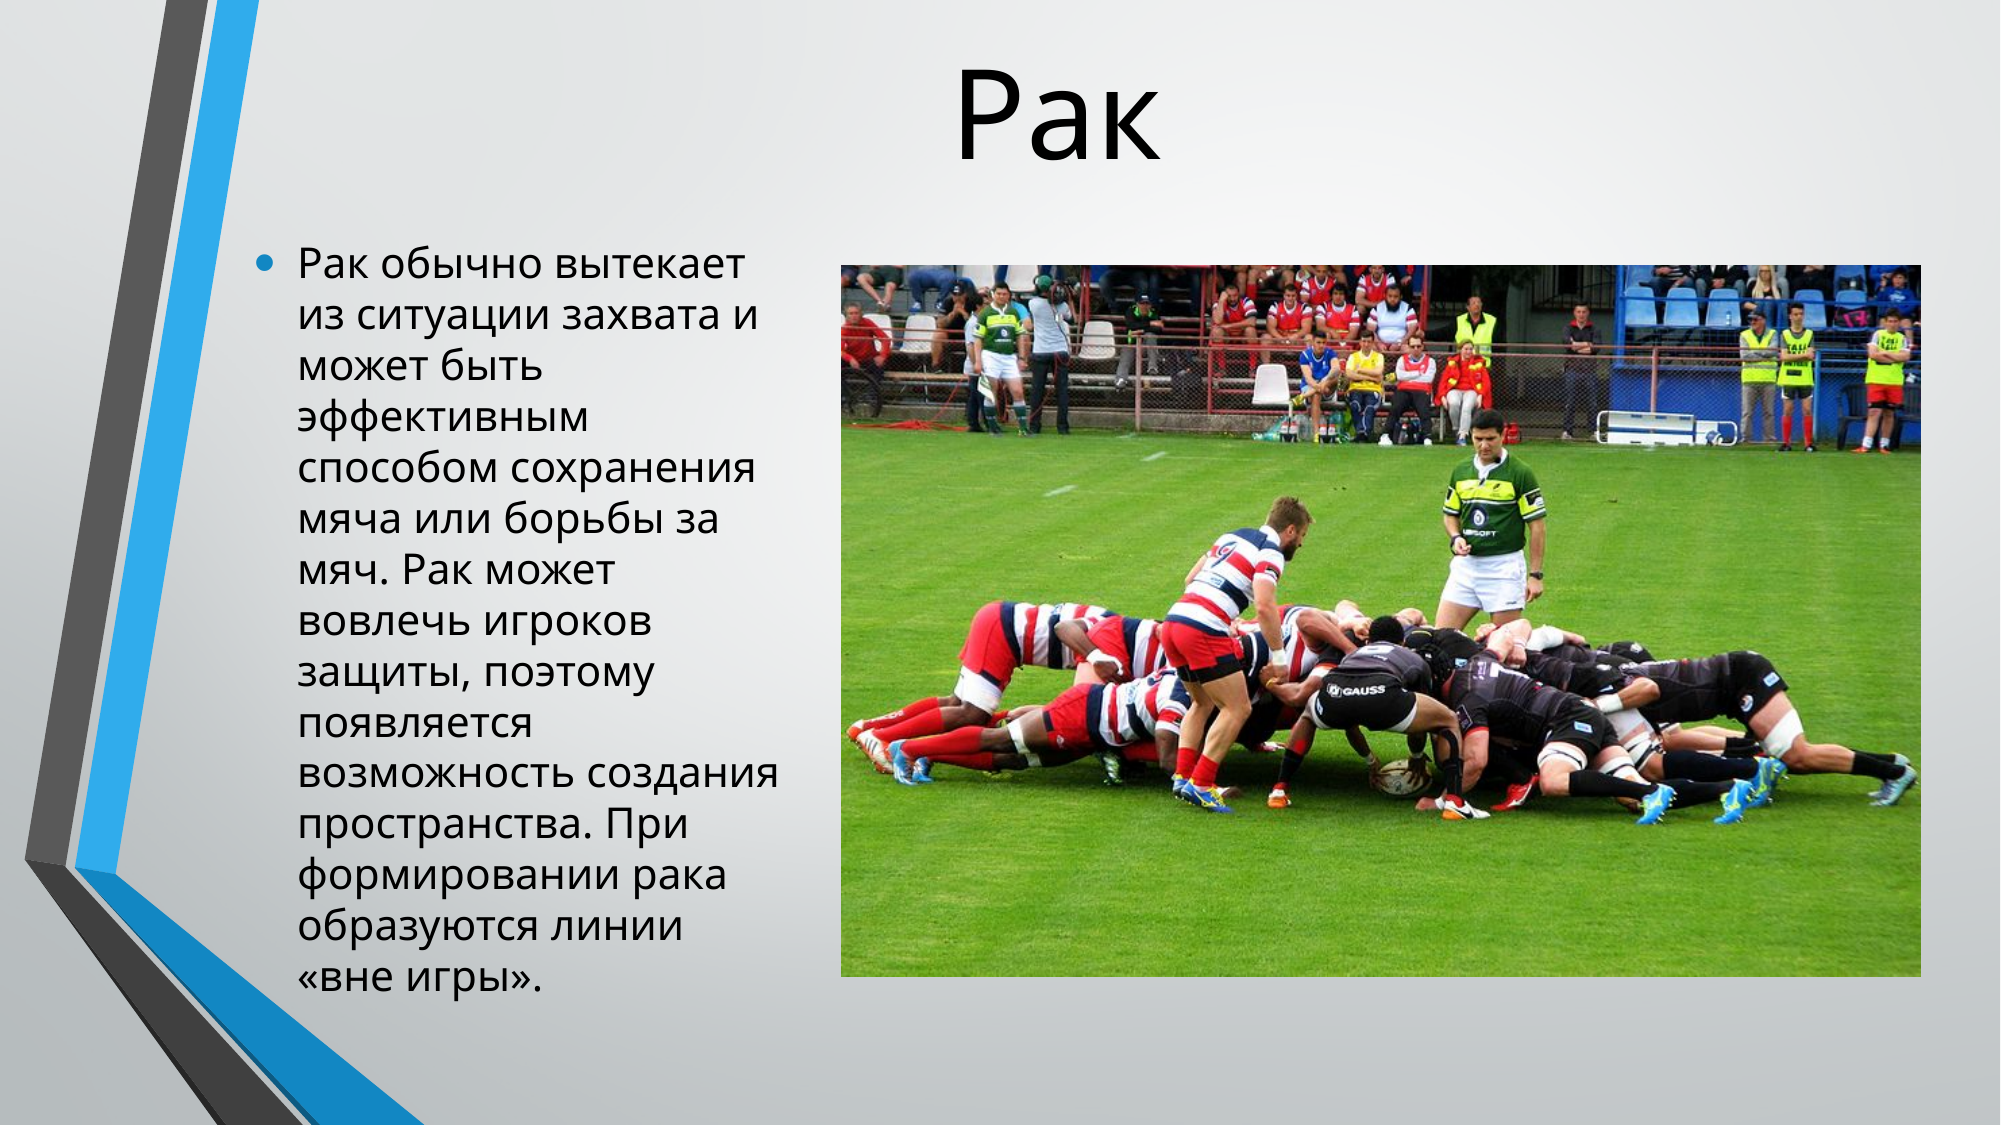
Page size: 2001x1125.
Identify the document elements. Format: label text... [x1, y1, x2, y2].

list Рак обычно вытекает из ситуации захвата и может быть эффективным способом сохранения мяча или борьбы за мяч. Рак может вовлечь игроков защиты, поэтому появляется возможность создания пространства. При формировании рака образуются линии «вне игры». [238, 218, 796, 1019]
title Рак [613, 0, 1500, 219]
picture [841, 265, 1921, 977]
